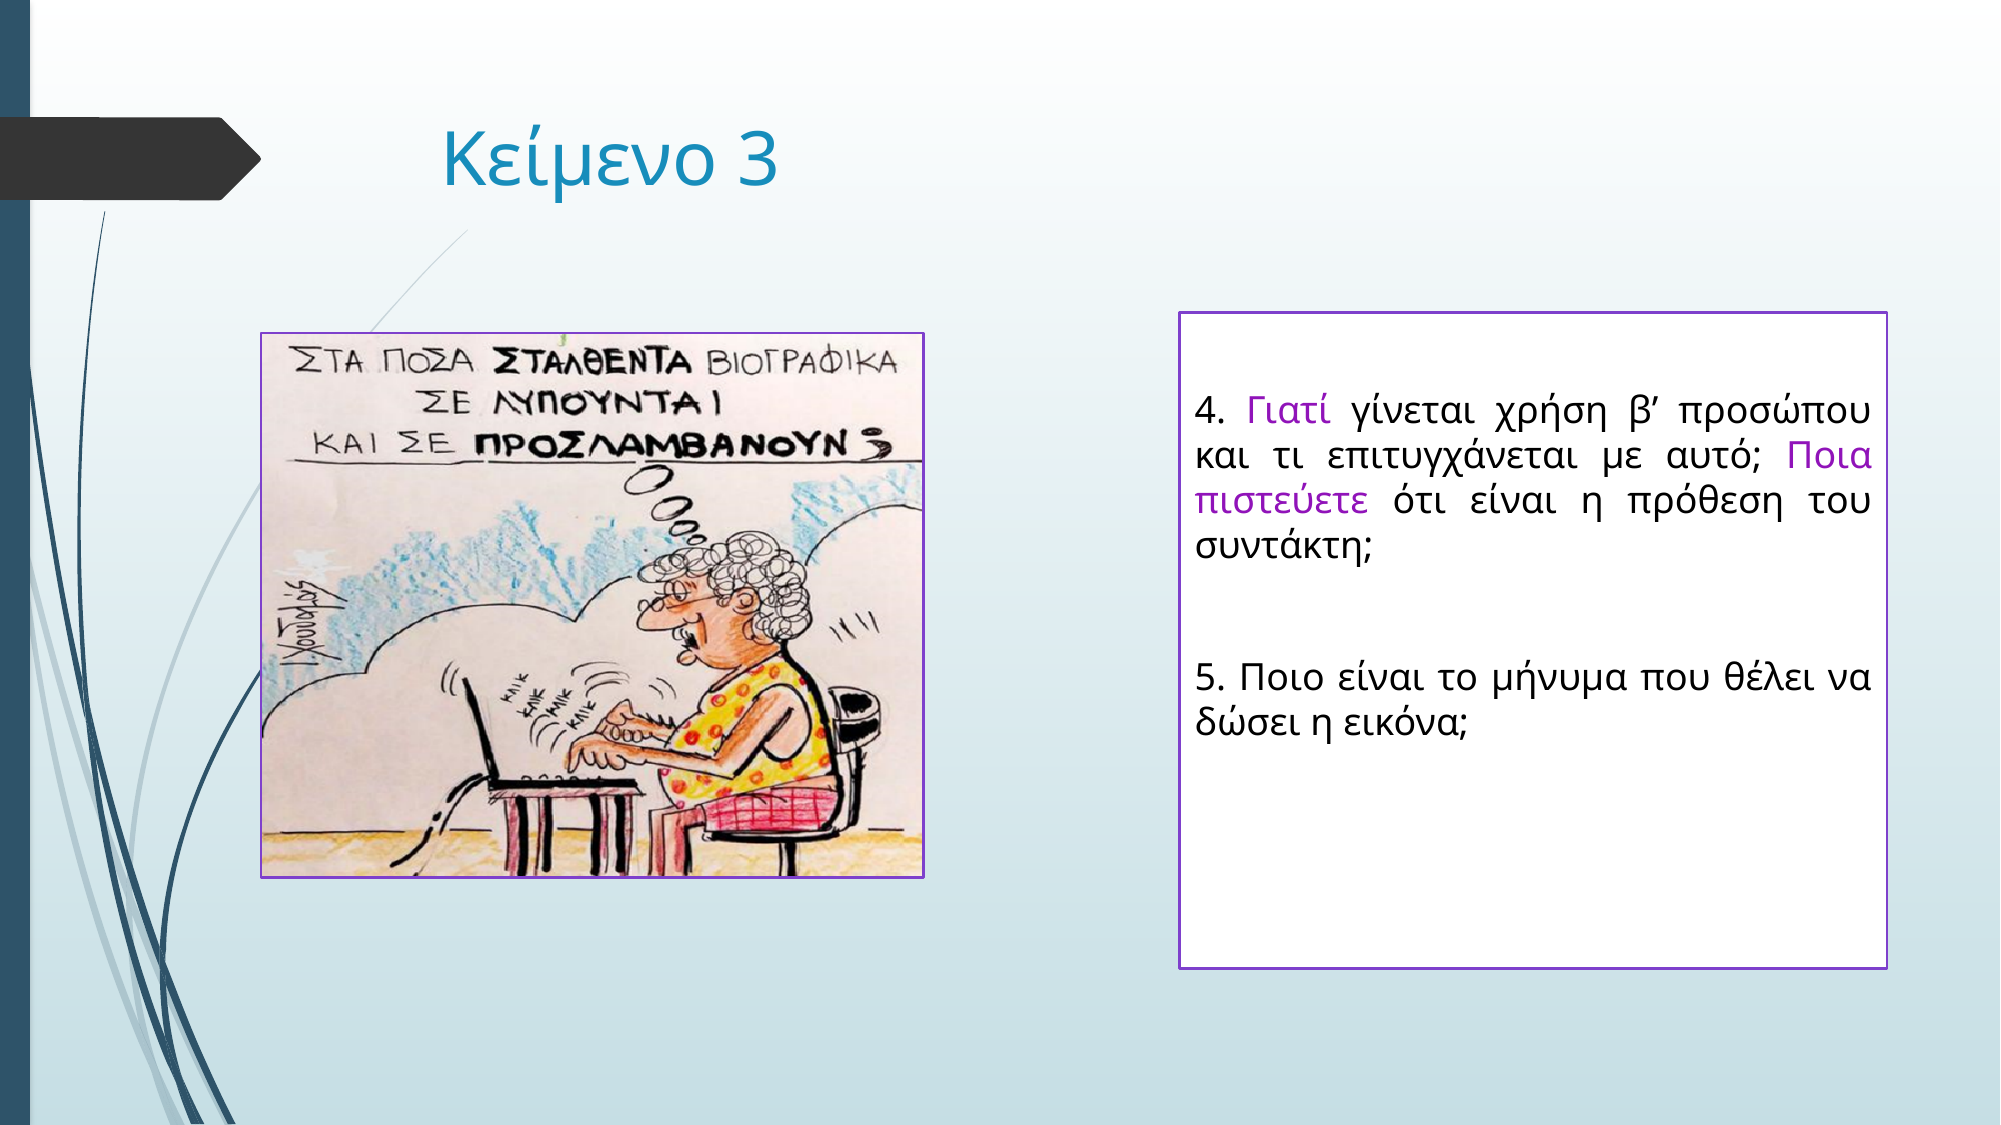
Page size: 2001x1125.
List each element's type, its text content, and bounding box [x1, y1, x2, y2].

title Κείμενο 3 [425, 102, 1888, 313]
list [262, 334, 923, 877]
list 4. Γιατί γίνεται χρήση β’ προσώπου και τι επιτυγχάνεται με αυτό; Ποια πιστεύετε ότι είναι η πρόθεση του συντάκτη; 5. Ποιο είναι το μήνυμα που θέλει να δώσει η εικόνα; [1178, 311, 1888, 970]
